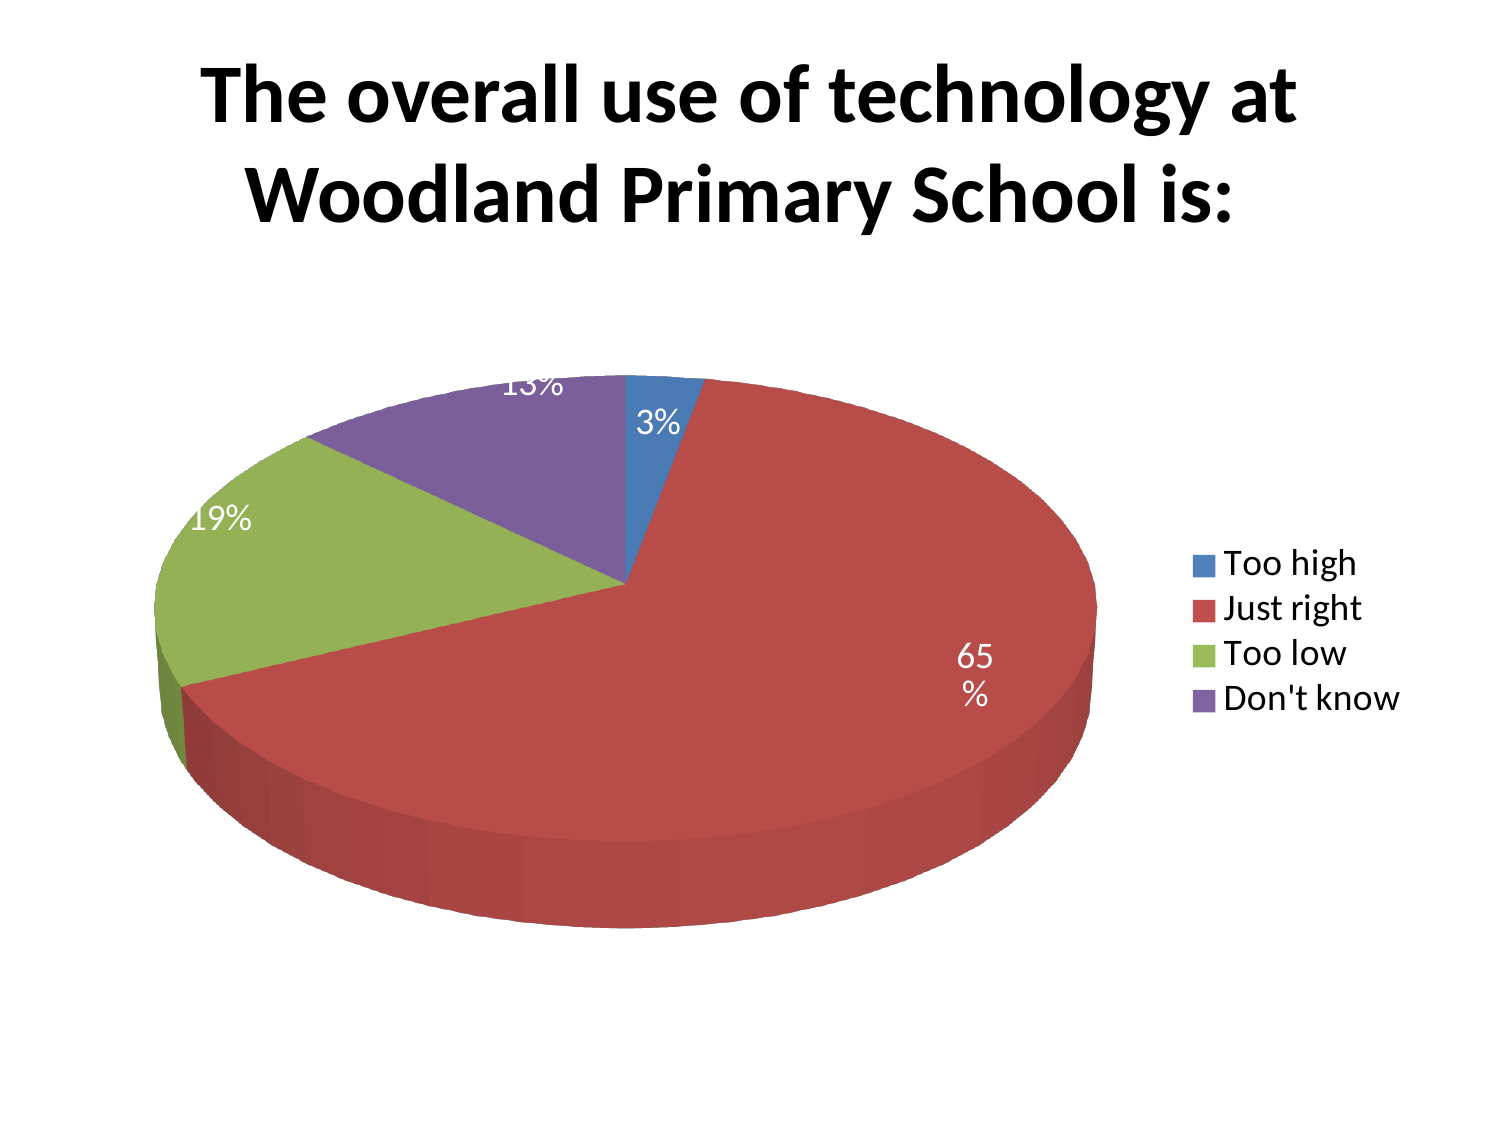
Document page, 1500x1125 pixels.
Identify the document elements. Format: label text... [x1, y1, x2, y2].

chart [74, 262, 1426, 1006]
title The overall use of technology at Woodland Primary School is: [0, 45, 1500, 233]
